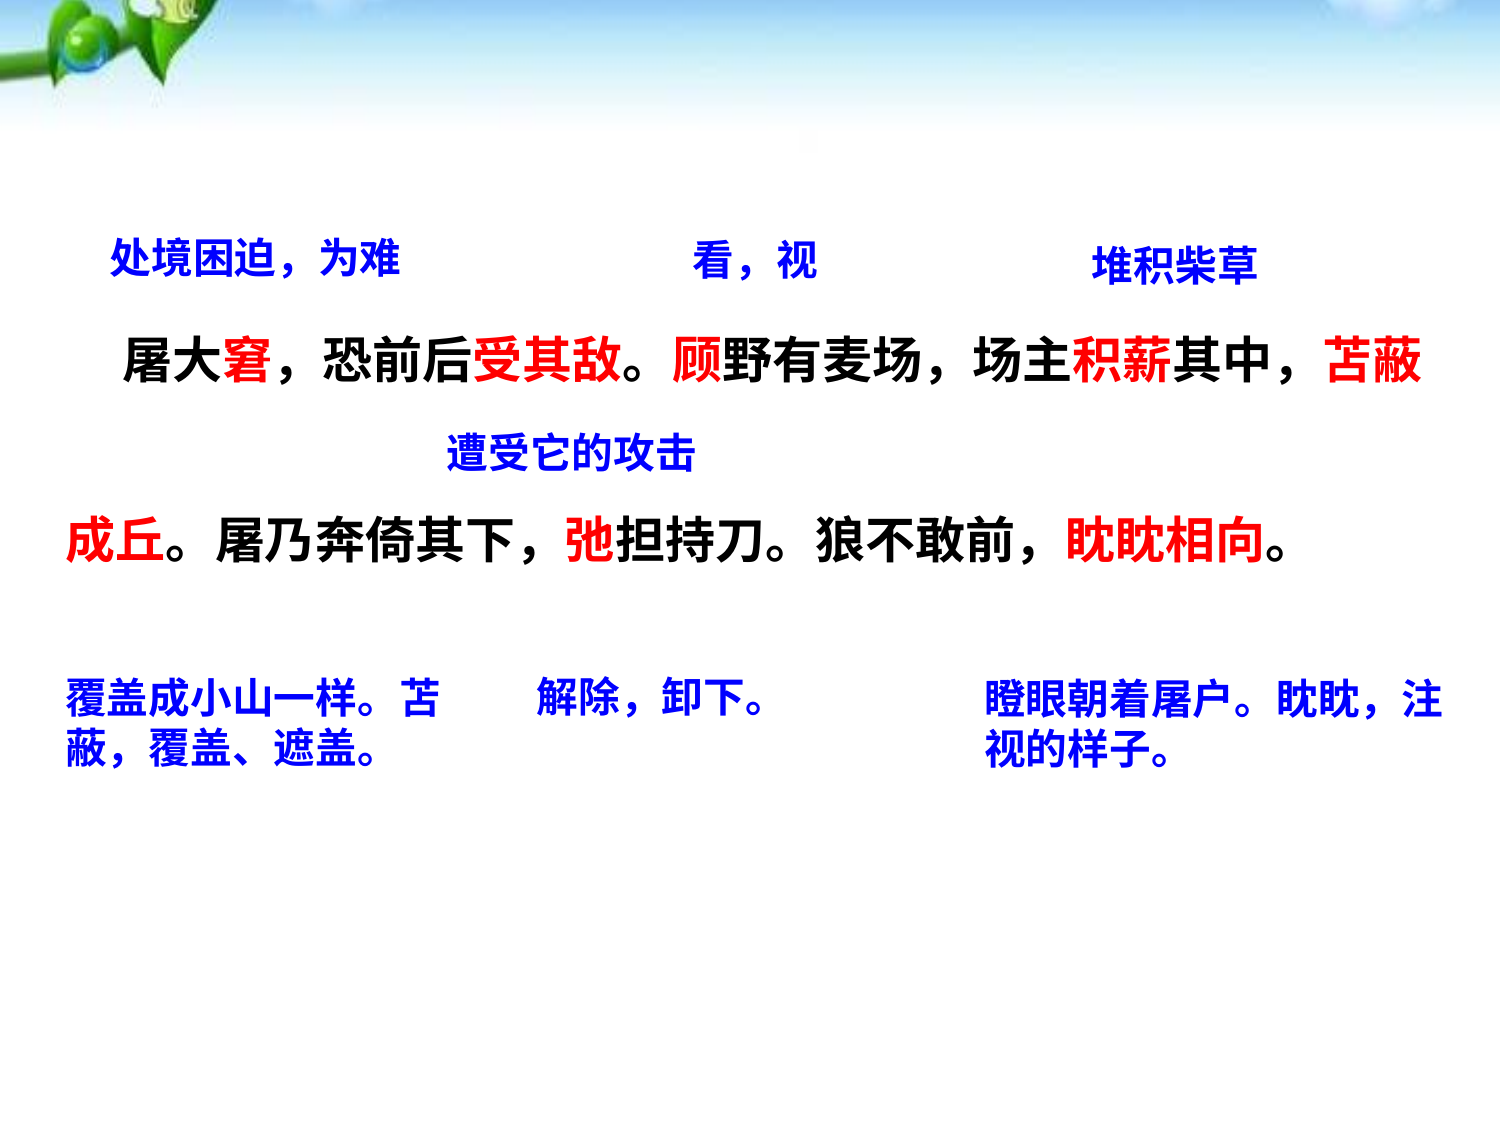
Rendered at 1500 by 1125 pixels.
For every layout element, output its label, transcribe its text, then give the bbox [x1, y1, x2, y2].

picture [0, 0, 1500, 1125]
text_box 瞪眼朝着屠户。眈眈，注视的样子。 [969, 665, 1463, 780]
text_box 看，视 [678, 226, 834, 292]
text_box 屠大窘，恐前后受其敌。顾野有麦场，场主积薪其中，苫蔽成丘。屠乃奔倚其下，弛担持刀。狼不敢前，眈眈相向。 [50, 200, 1463, 576]
text_box 遭受它的攻击 [431, 419, 713, 484]
text_box 解除，卸下。 [521, 663, 828, 729]
text_box 堆积柴草 [1077, 231, 1274, 297]
text_box 覆盖成小山一样。苫蔽，覆盖、遮盖。 [50, 664, 464, 780]
text_box 处境困迫，为难 [94, 224, 417, 290]
